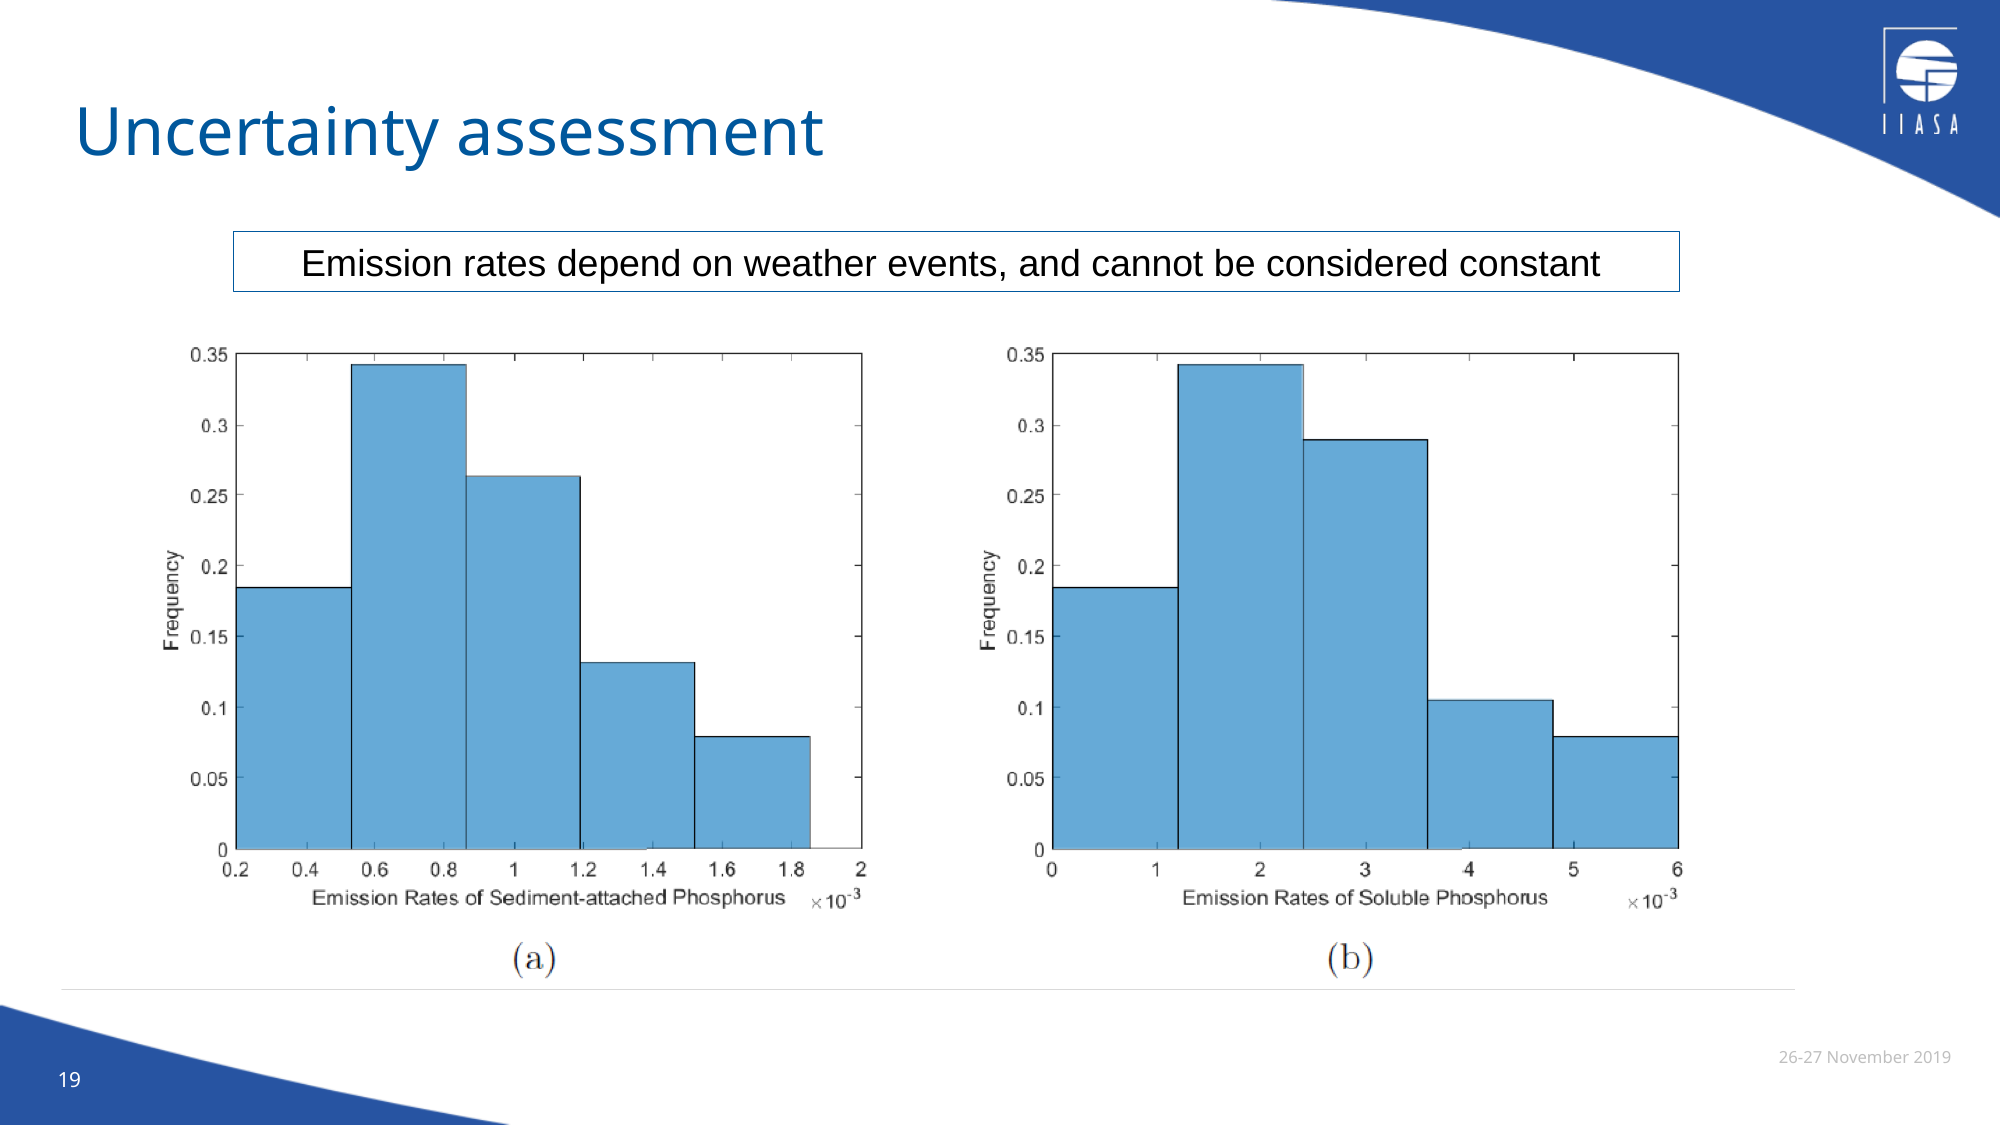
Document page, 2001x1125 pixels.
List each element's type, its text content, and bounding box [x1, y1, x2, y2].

slide_number 19 [42, 1042, 493, 1102]
text_box Emission rates depend on weather events, and cannot be considered constant [233, 231, 1680, 275]
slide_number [467, 1045, 1958, 1069]
title Uncertainty assessment [59, 43, 1863, 224]
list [59, 275, 1797, 990]
picture [0, 0, 2000, 1125]
